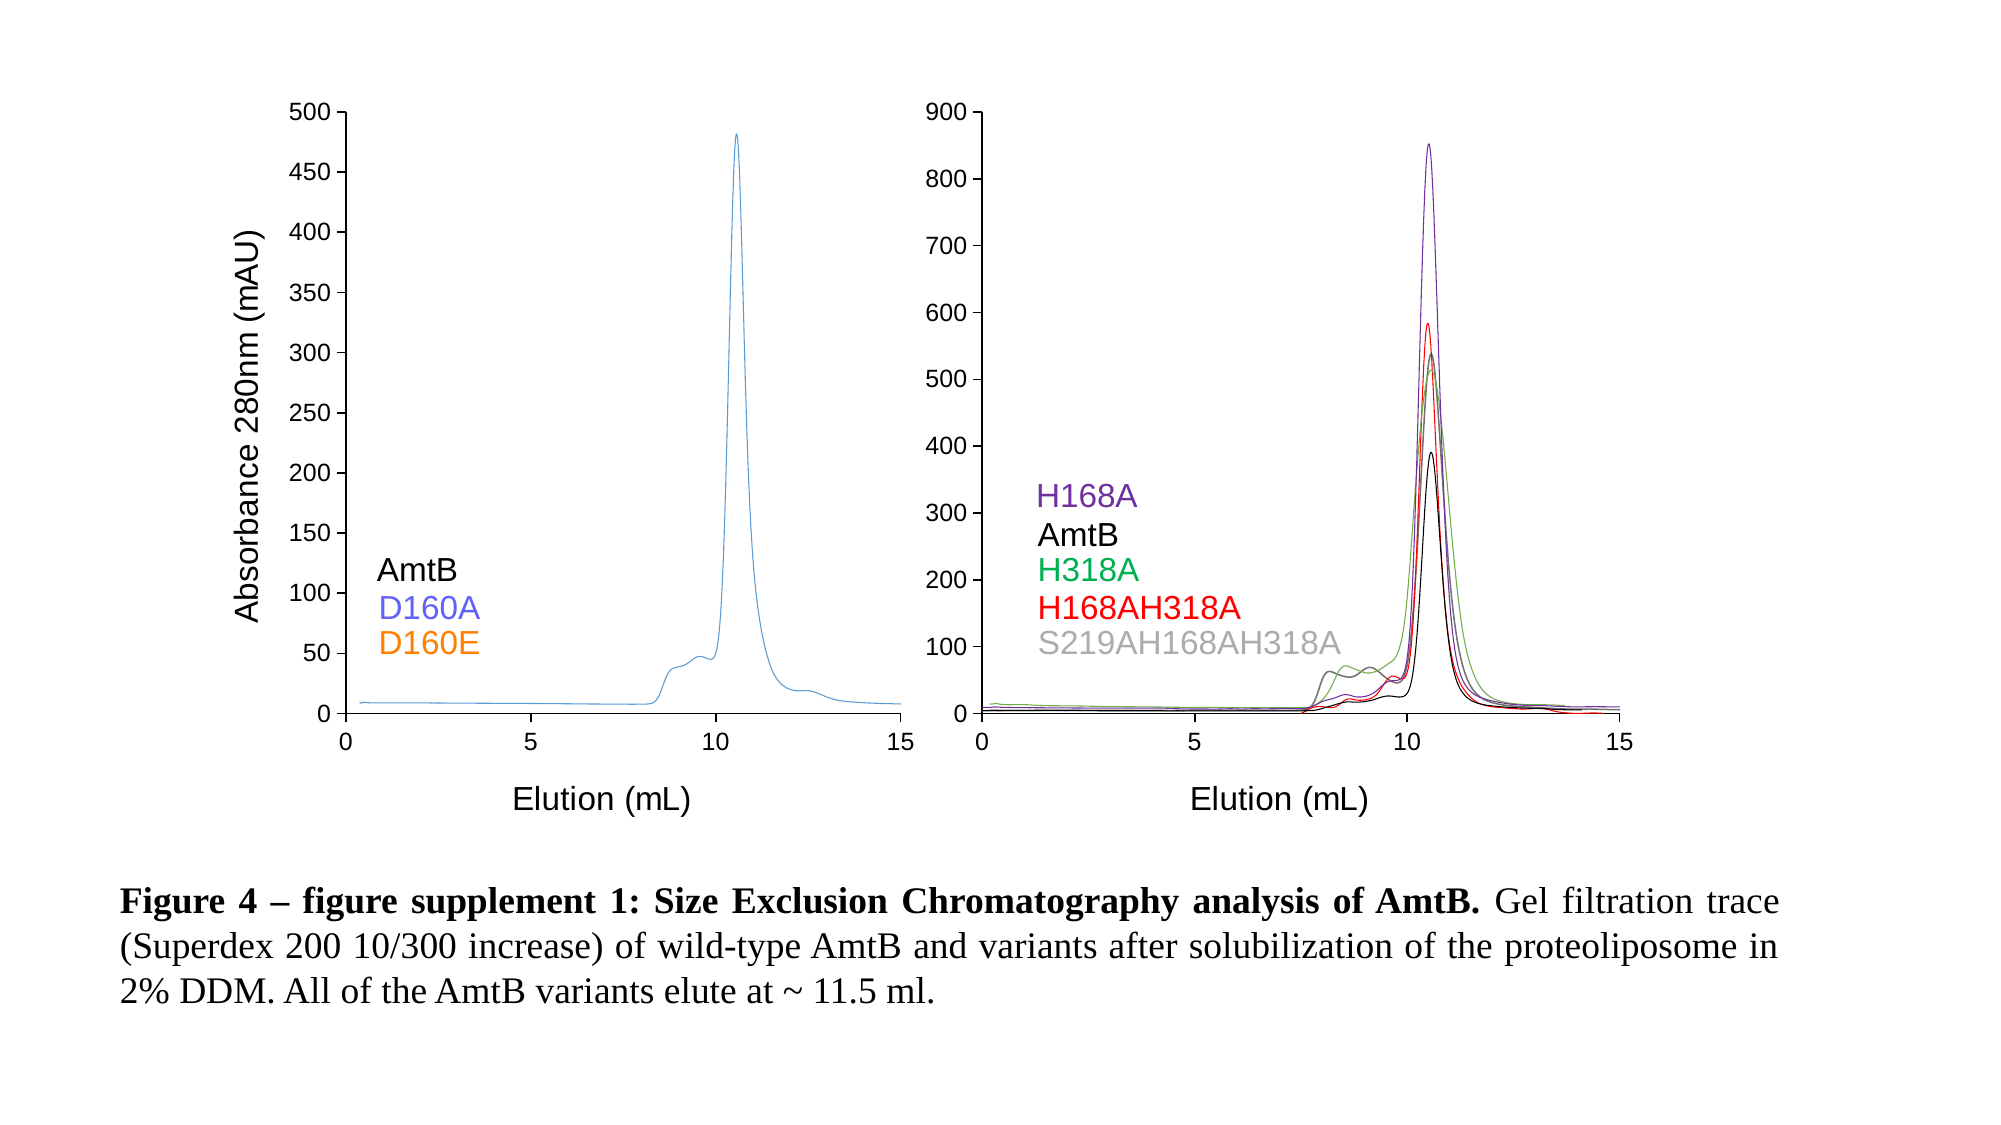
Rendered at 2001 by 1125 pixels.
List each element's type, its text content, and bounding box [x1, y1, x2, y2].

chart [191, 83, 1649, 851]
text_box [1021, 467, 1372, 670]
text_box Figure 4 – figure supplement 1: Size Exclusion Chromatography analysis of AmtB. Gel filtration trace (Superdex 200 10/300 increase) of wild-type AmtB and variants after solubilization of the proteoliposome in 2% DDM. All of the AmtB variants elute at ~ 11.5 ml. [105, 868, 1796, 1019]
